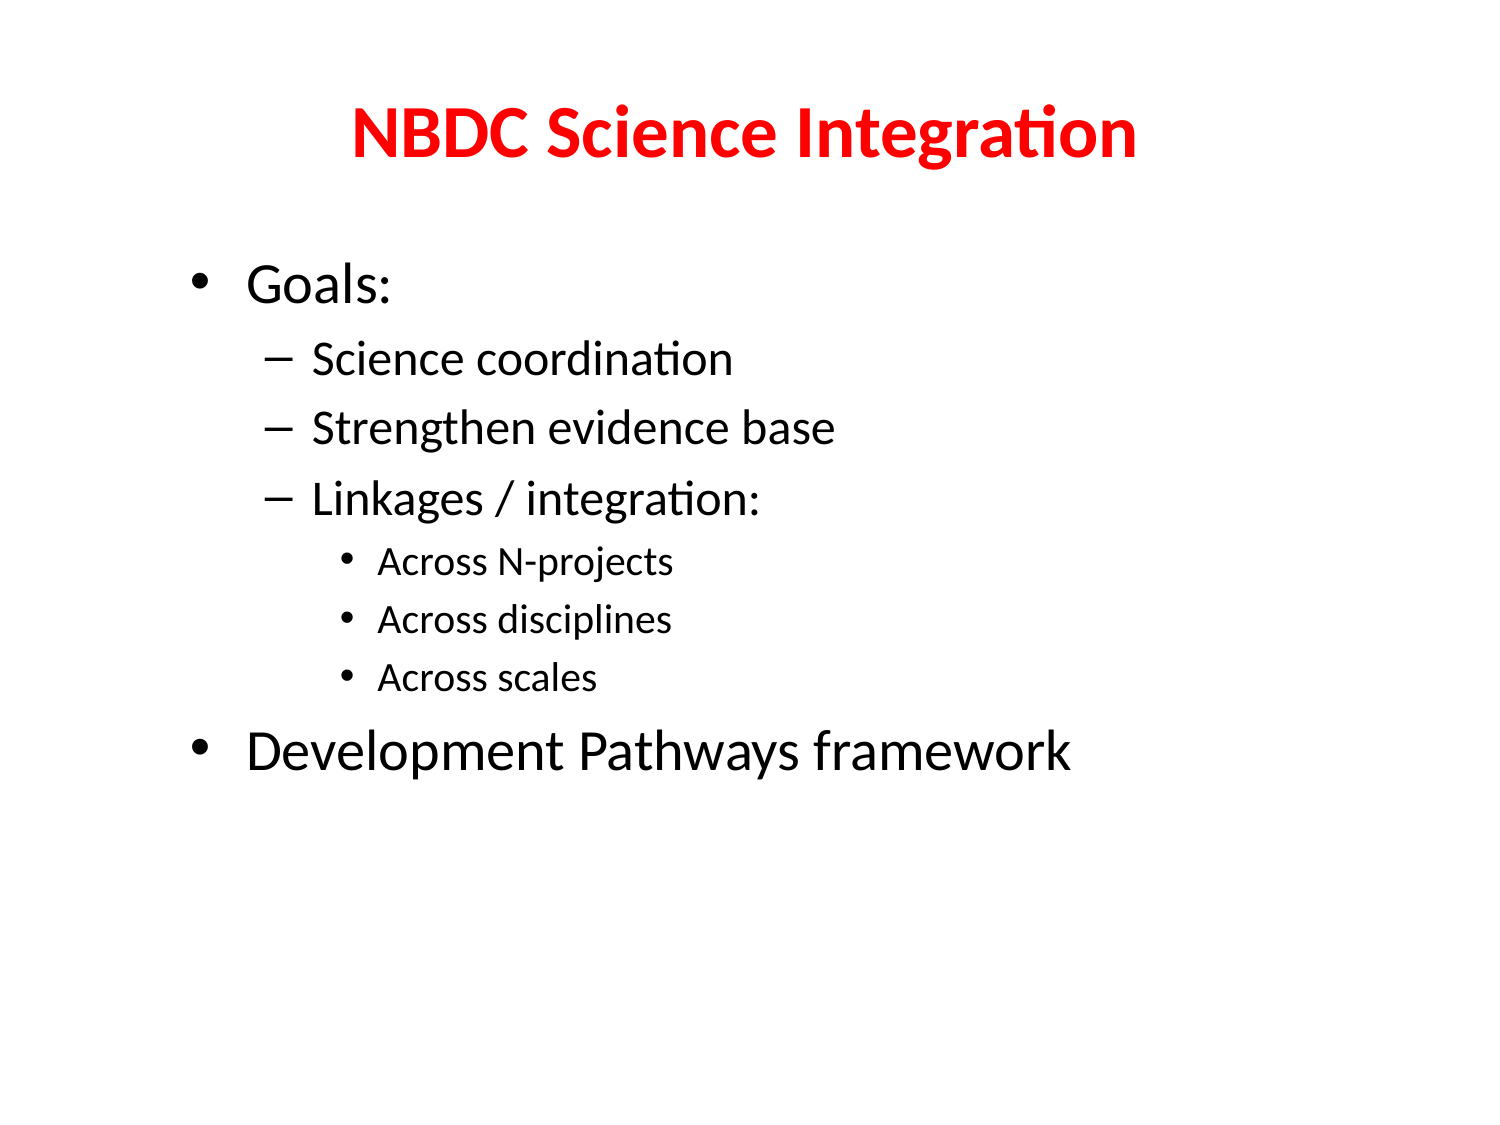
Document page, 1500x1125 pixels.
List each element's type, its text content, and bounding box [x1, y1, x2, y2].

list Goals: Science coordination Strengthen evidence base Linkages / integration: Across N-projects Across disciplines Across scales Development Pathways framework [174, 237, 1425, 1005]
text_box NBDC Science Integration [249, 74, 1166, 180]
